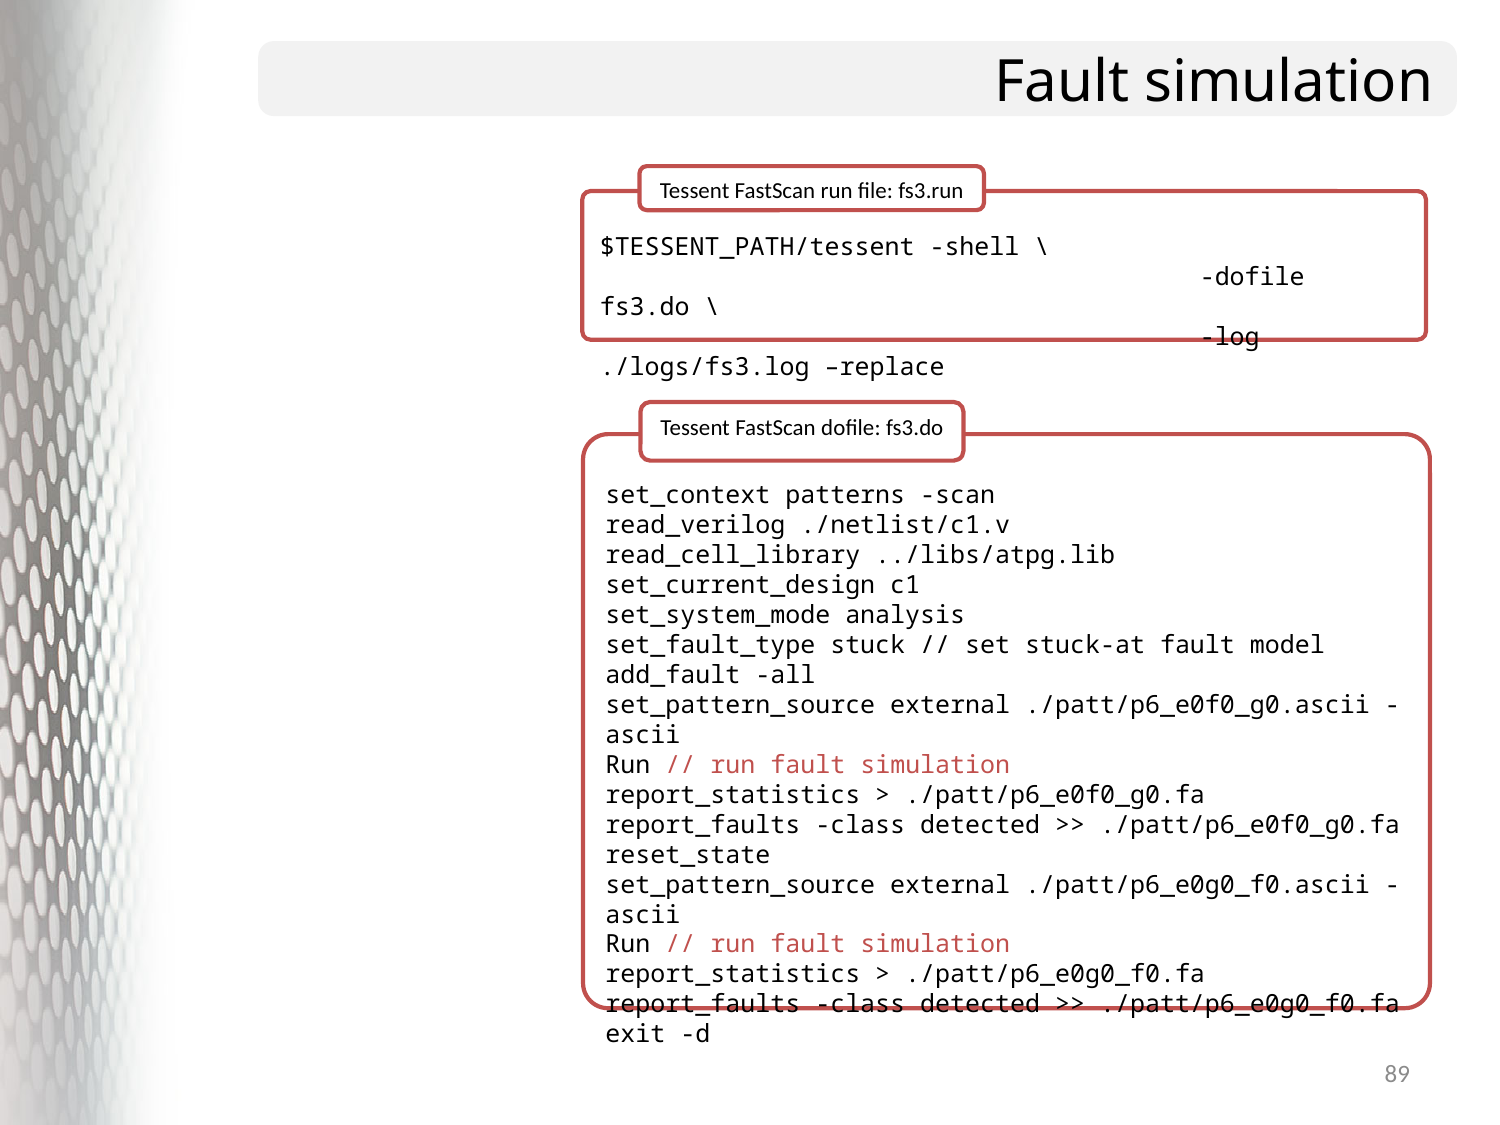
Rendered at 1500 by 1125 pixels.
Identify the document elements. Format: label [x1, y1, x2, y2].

picture [0, 0, 200, 1125]
slide_number [1074, 1042, 1425, 1103]
title [258, 40, 1449, 117]
text_box [582, 165, 1427, 340]
text_box [582, 401, 1431, 1009]
